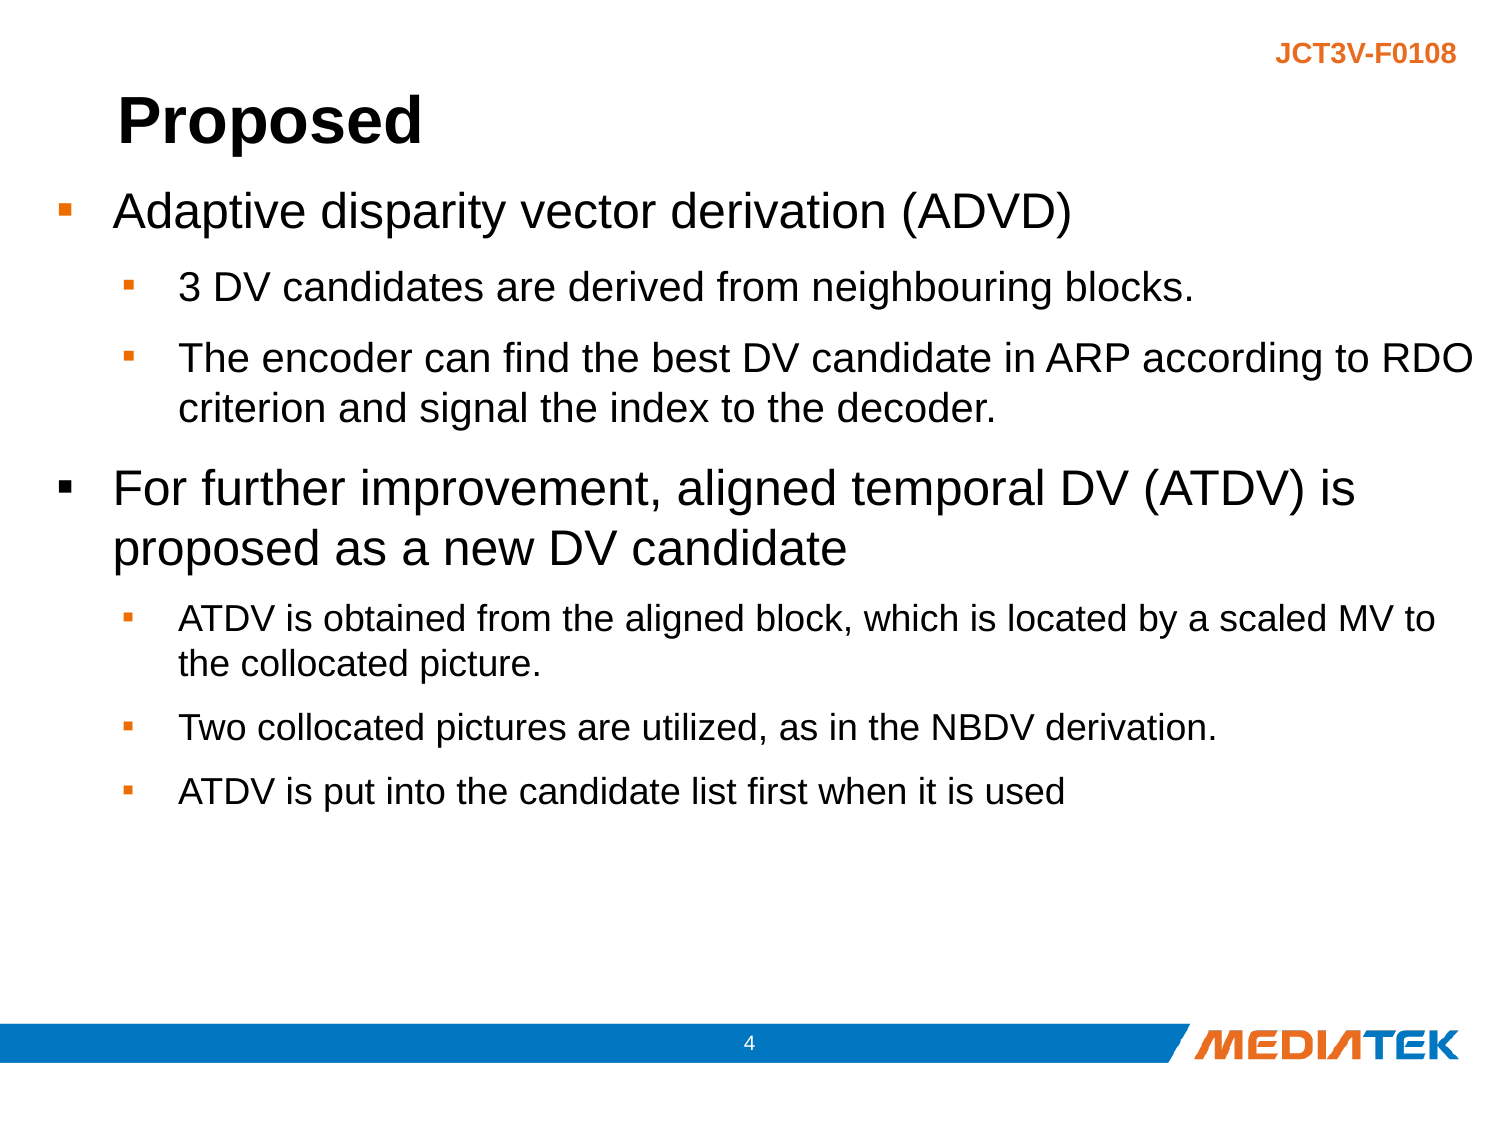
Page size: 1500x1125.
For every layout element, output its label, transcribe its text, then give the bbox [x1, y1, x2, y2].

picture [789, 1023, 1459, 1063]
list Adaptive disparity vector derivation (ADVD) 3 DV candidates are derived from neighbouring blocks. The encoder can find the best DV candidate in ARP according to RDO criterion and signal the index to the decoder. For further improvement, aligned temporal DV (ATDV) is proposed as a new DV candidate ATDV is obtained from the aligned block, which is located by a scaled MV to the collocated picture. Two collocated pictures are utilized, as in the NBDV derivation. ATDV is put into the candidate list first when it is used [41, 170, 1500, 998]
slide_number 3 [711, 1022, 789, 1090]
title Proposed [101, 62, 1425, 170]
picture [0, 1023, 711, 1063]
